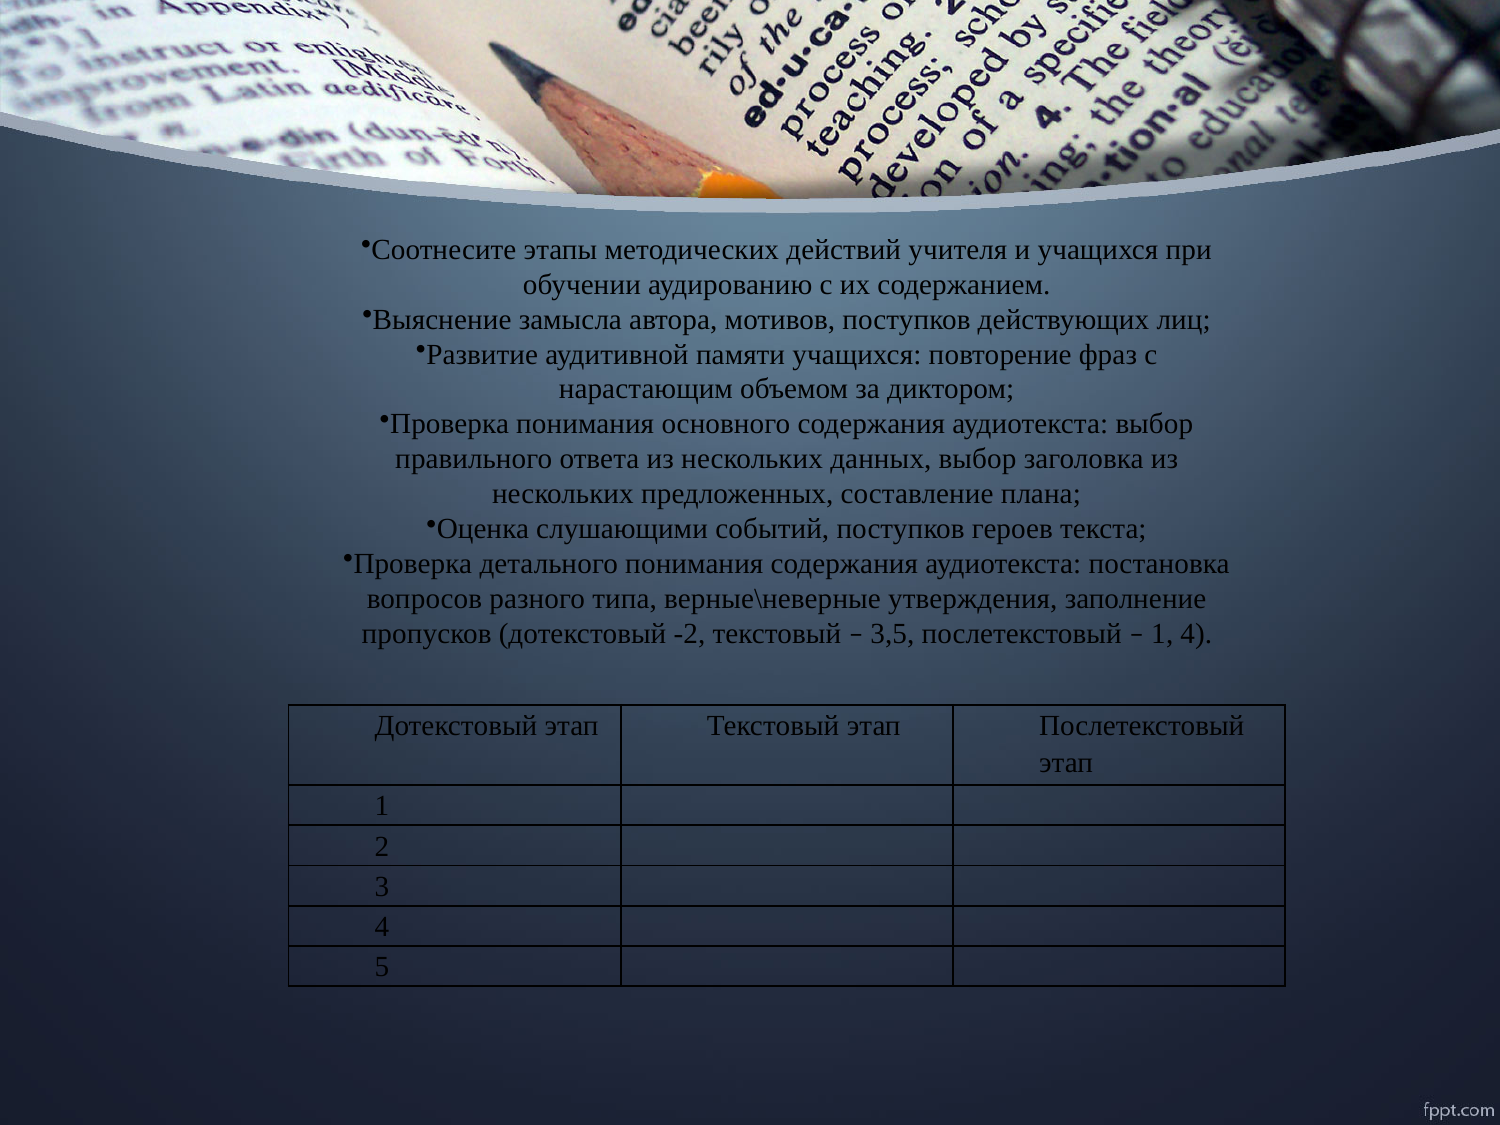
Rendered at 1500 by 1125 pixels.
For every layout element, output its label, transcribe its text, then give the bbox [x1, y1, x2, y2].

table_cell [622, 786, 952, 824]
table_header Текстовый этап [622, 706, 952, 784]
table_cell 5 [289, 947, 620, 985]
table_cell [622, 866, 952, 905]
table_cell [954, 866, 1284, 905]
table_cell 2 [289, 826, 620, 865]
table_cell [954, 786, 1284, 824]
table_cell [622, 826, 952, 865]
table_cell [622, 907, 952, 945]
table_cell [954, 907, 1284, 945]
table_header Дотекстовый этап [289, 706, 620, 784]
table_cell 1 [289, 786, 620, 824]
table_cell [954, 947, 1284, 985]
table_cell [622, 947, 952, 985]
table_cell [954, 826, 1284, 865]
picture [0, 0, 1500, 1125]
table_header Послетекстовый этап [954, 706, 1284, 784]
table_cell 3 [289, 866, 620, 905]
text_box Соотнесите этапы методических действий учителя и учащихся при обучении аудированию с их содержанием. Выяснение замысла автора, мотивов, поступков действующих лиц; Развитие аудитивной памяти учащихся: повторение фраз с нарастающим объемом за диктором; Проверка понимания основного содержания аудиотекста: выбор правильного ответа из нескольких данных, выбор заголовка из нескольких предложенных, составление плана; Оценка слушающими событий, поступков героев текста; Проверка детального понимания содержания аудиотекста: постановка вопросов разного типа, верные\неверные утверждения, заполнение пропусков (дотекстовый -2, текстовый – 3,5, послетекстовый – 1, 4). [312, 222, 1261, 702]
table_cell 4 [289, 907, 620, 945]
